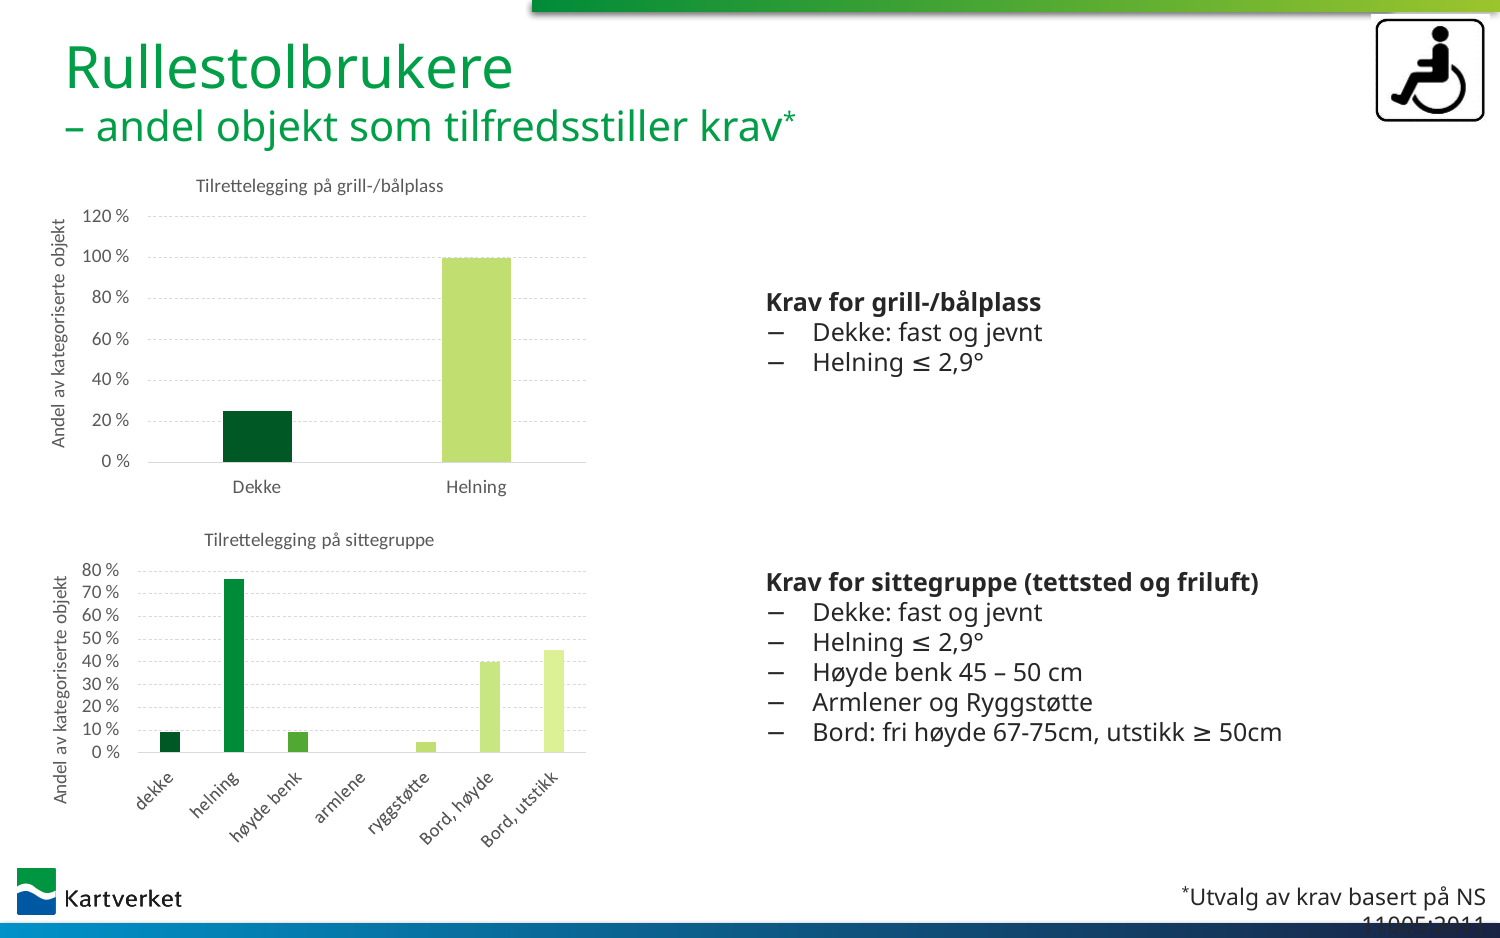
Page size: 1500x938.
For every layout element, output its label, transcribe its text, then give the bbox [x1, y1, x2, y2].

text_box Krav for sittegruppe (tettsted og friluft) Dekke: fast og jevnt Helning ≤ 2,9° Høyde benk 45 – 50 cm Armlener og Ryggstøtte Bord: fri høyde 67-75cm, utstikk ≥ 50cm [750, 559, 1500, 754]
picture [41, 520, 597, 859]
text_box *Utvalg av krav basert på NS 11005:2011 [1068, 873, 1500, 938]
picture [41, 166, 597, 505]
picture [1371, 13, 1491, 127]
text_box Krav for grill-/bålplass Dekke: fast og jevnt Helning ≤ 2,9° [750, 279, 1452, 384]
text_box Rullestolbrukere – andel objekt som tilfredsstiller krav* [49, 14, 1431, 158]
